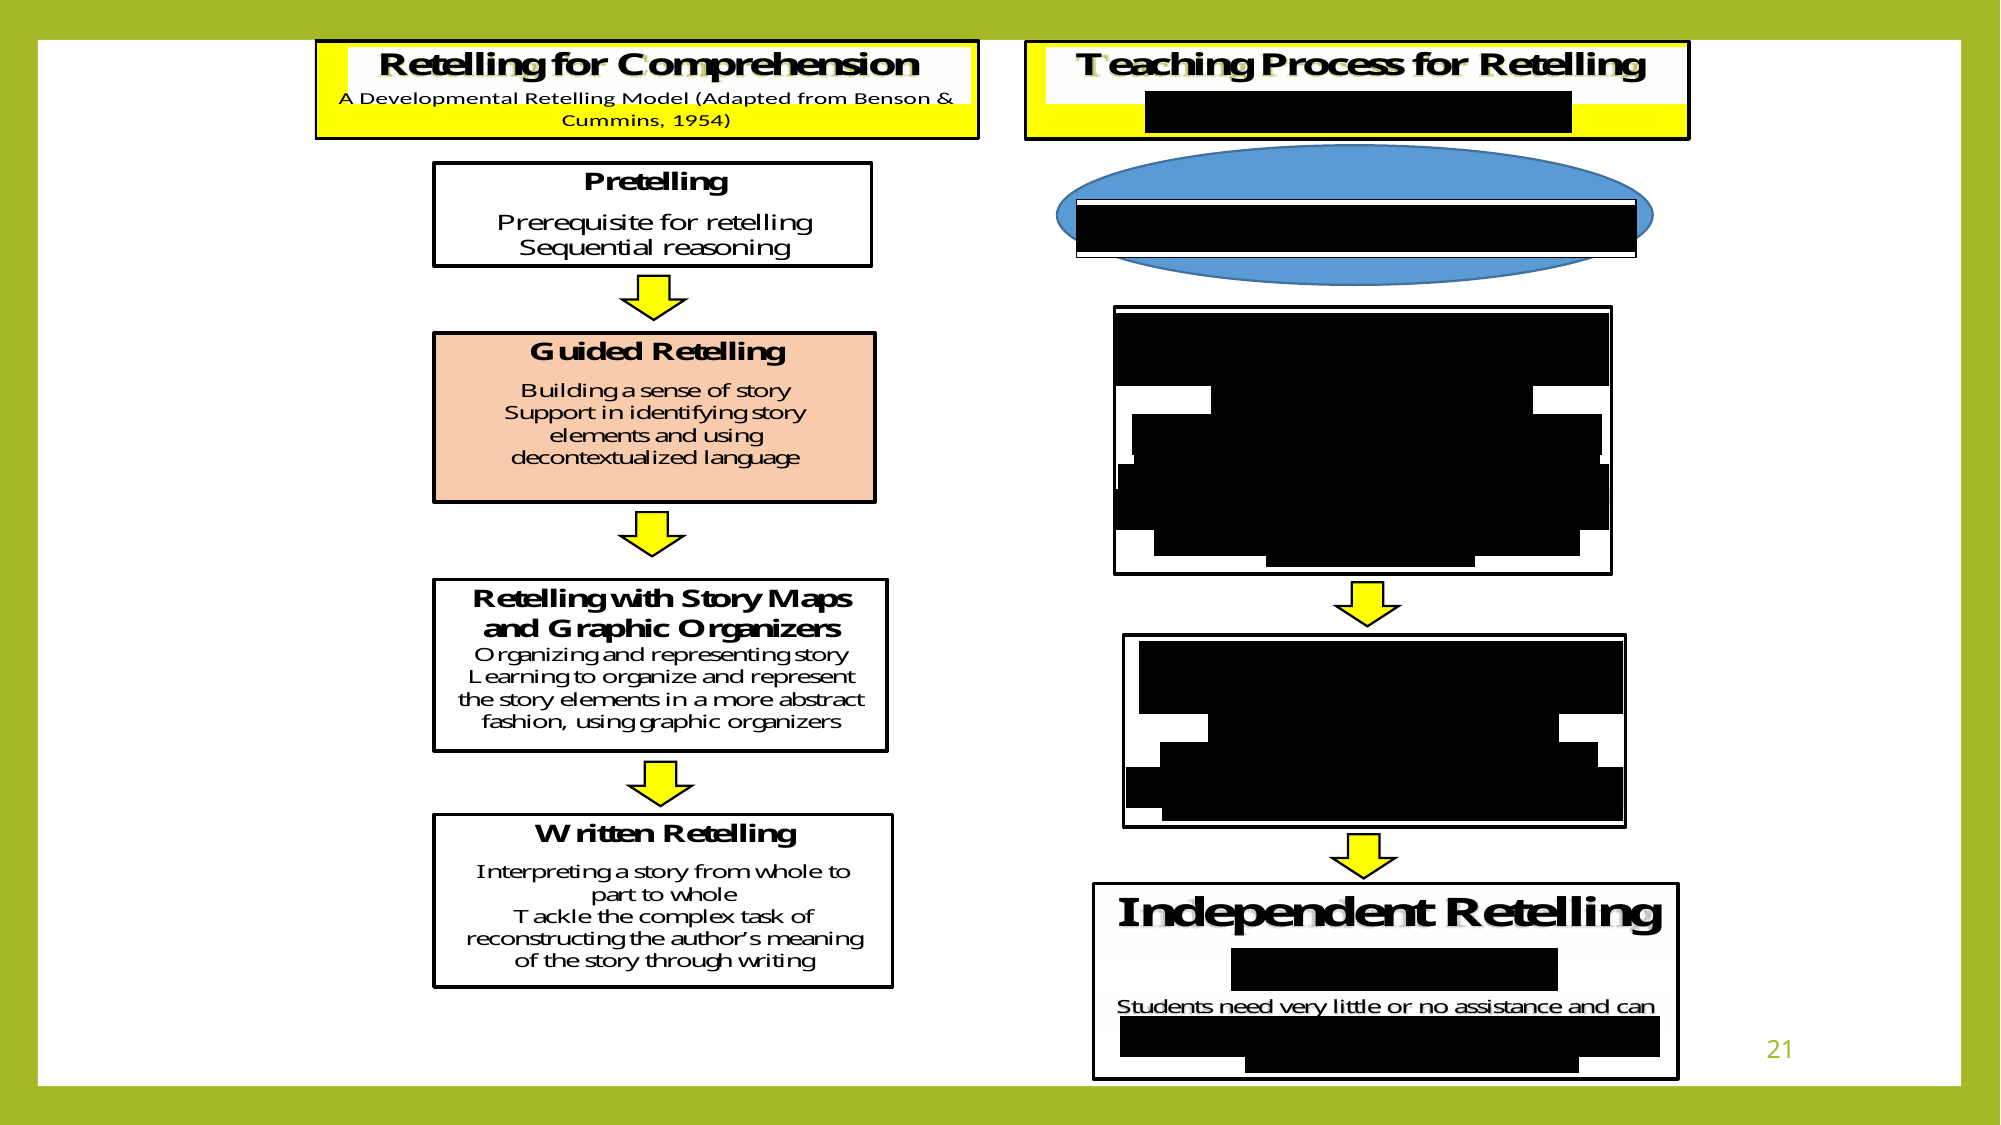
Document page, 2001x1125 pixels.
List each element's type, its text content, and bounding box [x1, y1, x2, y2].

slide_number 21 [1702, 1020, 1811, 1081]
picture [314, 32, 1697, 1082]
